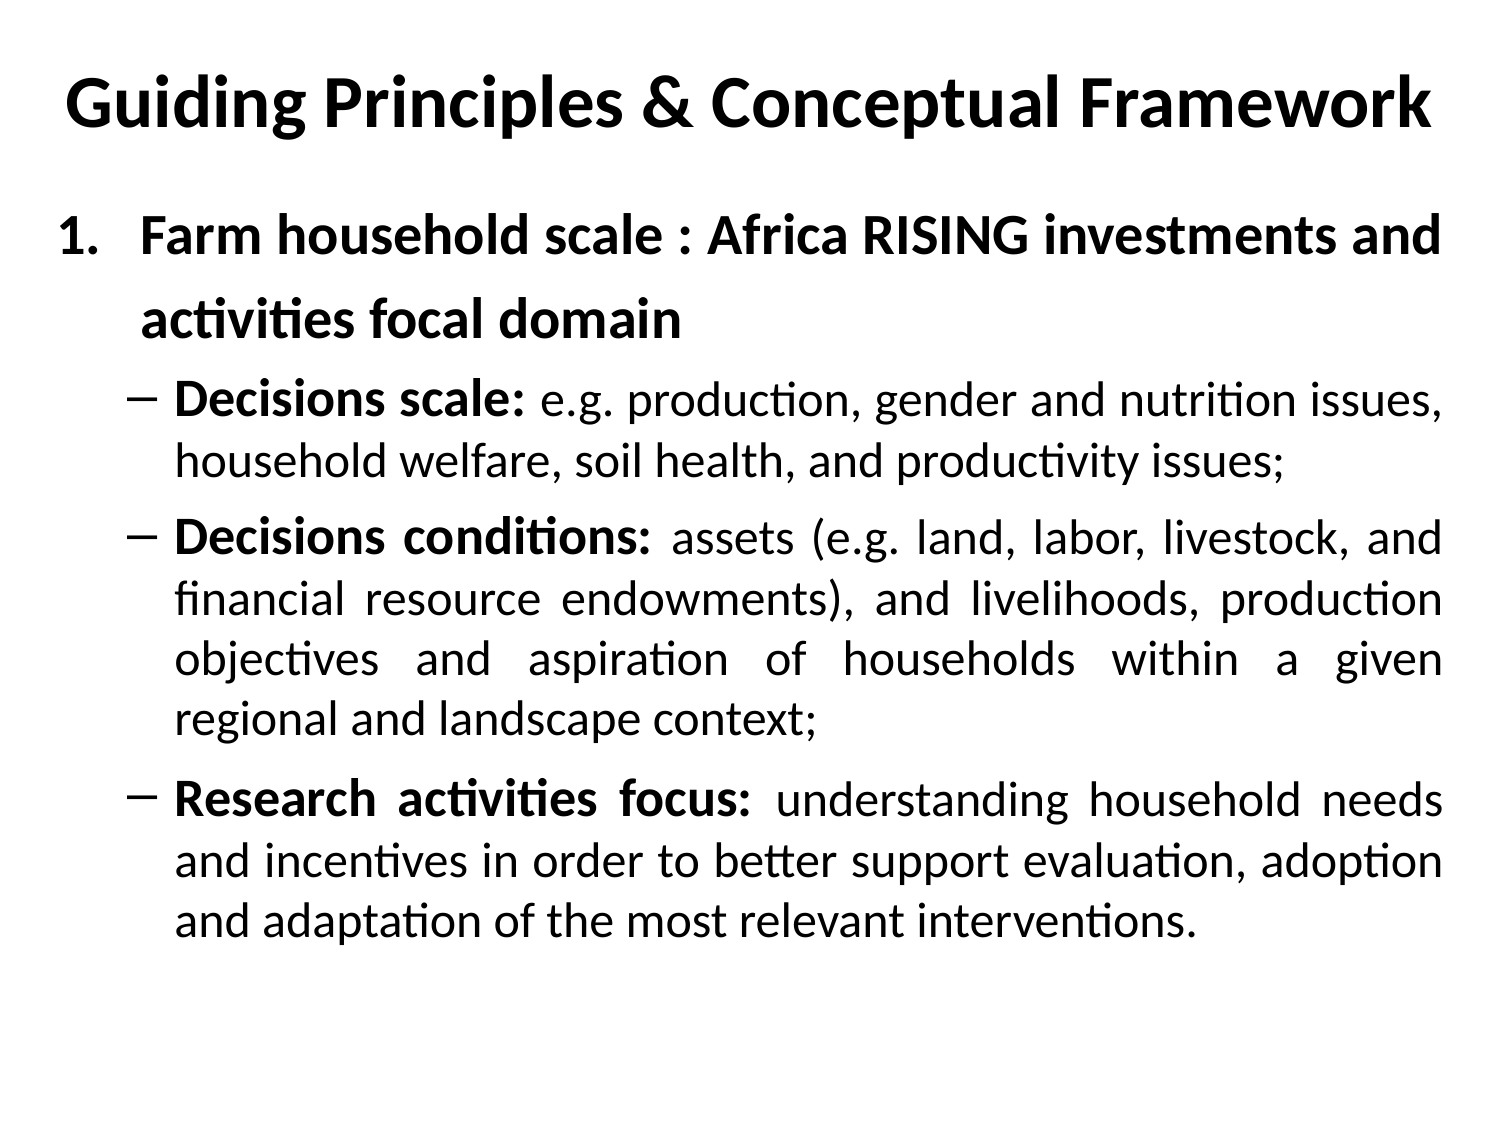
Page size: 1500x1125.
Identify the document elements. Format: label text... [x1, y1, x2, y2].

title Guiding Principles & Conceptual Framework [0, 3, 1500, 191]
list Farm household scale : Africa RISING investments and activities focal domain Decisions scale: e.g. production, gender and nutrition issues, household welfare, soil health, and productivity issues; Decisions conditions: assets (e.g. land, labor, livestock, and financial resource endowments), and livelihoods, production objectives and aspiration of households within a given regional and landscape context; Research activities focus: understanding household needs and incentives in order to better support evaluation, adoption and adaptation of the most relevant interventions. [41, 174, 1459, 1083]
